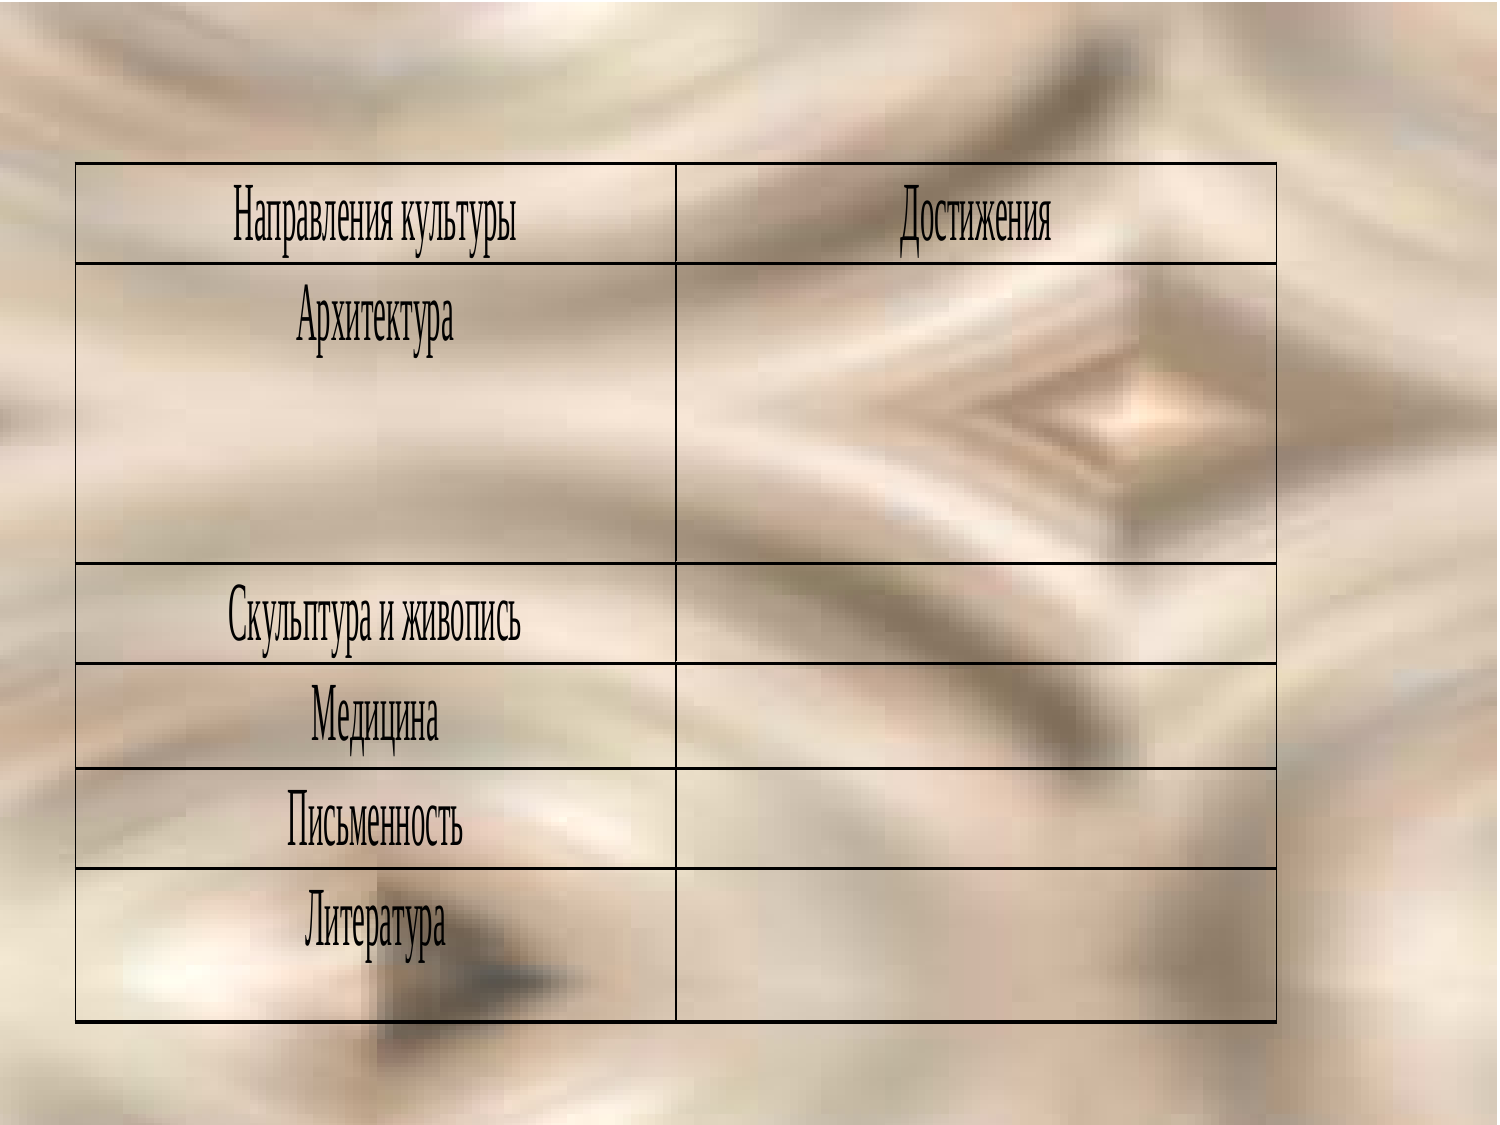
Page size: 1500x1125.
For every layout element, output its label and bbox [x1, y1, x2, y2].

picture [0, 2, 1497, 1125]
text_box [52, 160, 1377, 1024]
